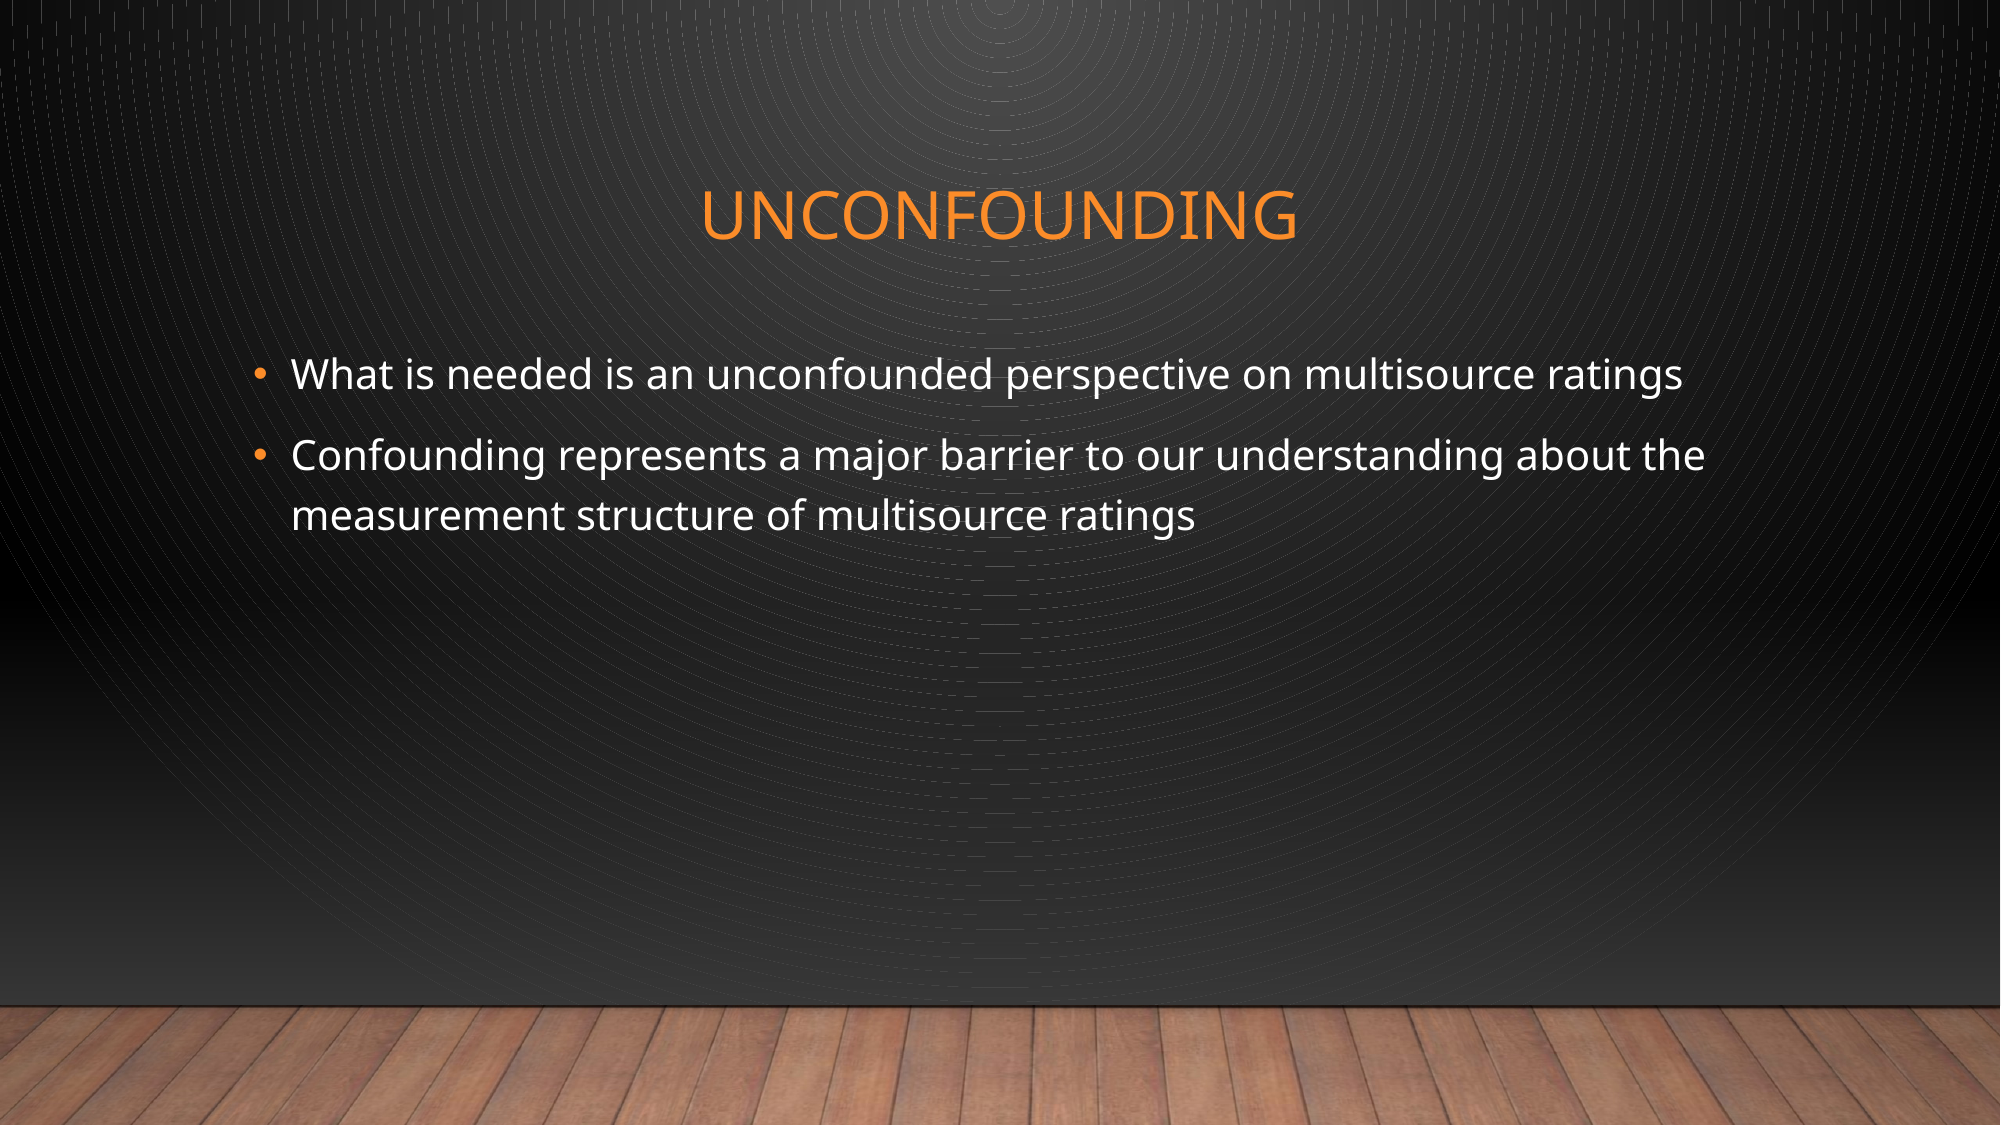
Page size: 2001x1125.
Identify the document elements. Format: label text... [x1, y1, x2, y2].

list What is needed is an unconfounded perspective on multisource ratings Confounding represents a major barrier to our understanding about the measurement structure of multisource ratings [238, 330, 1763, 897]
picture [0, 1005, 2000, 1125]
title Unconfounding [238, 131, 1763, 305]
